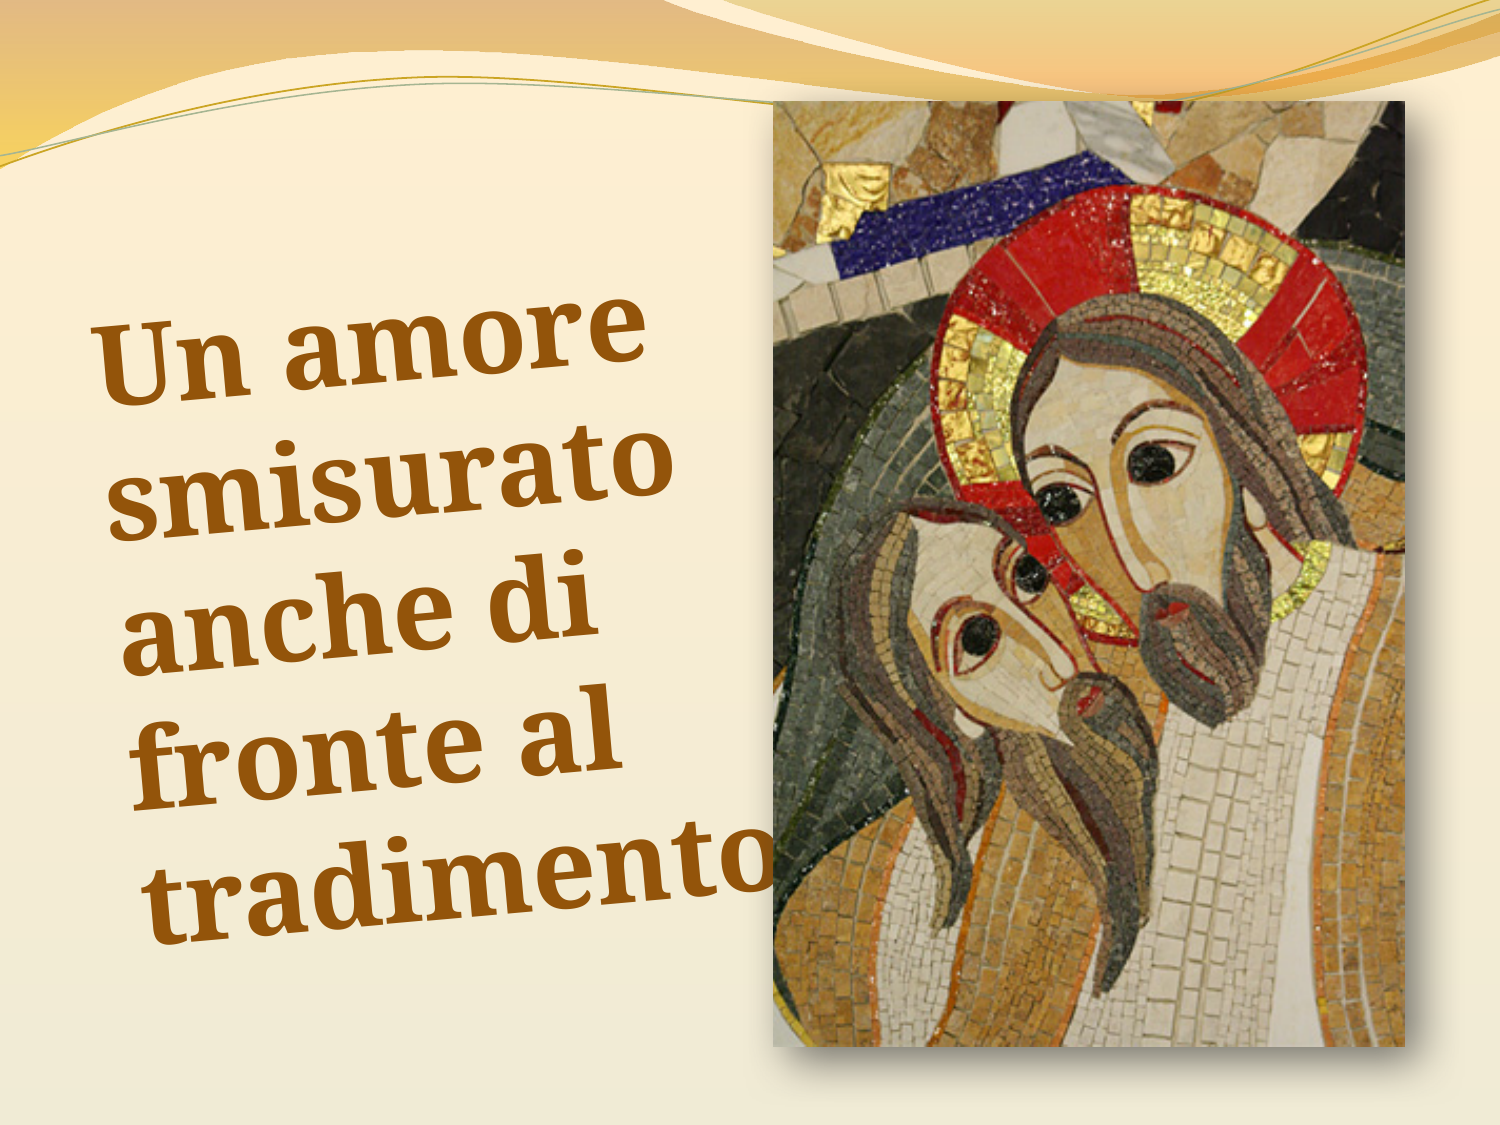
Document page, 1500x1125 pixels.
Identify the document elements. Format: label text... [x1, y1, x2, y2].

text_box Un amore smisurato anche di fronte al tradimento [70, 228, 755, 978]
picture [773, 101, 1405, 1047]
